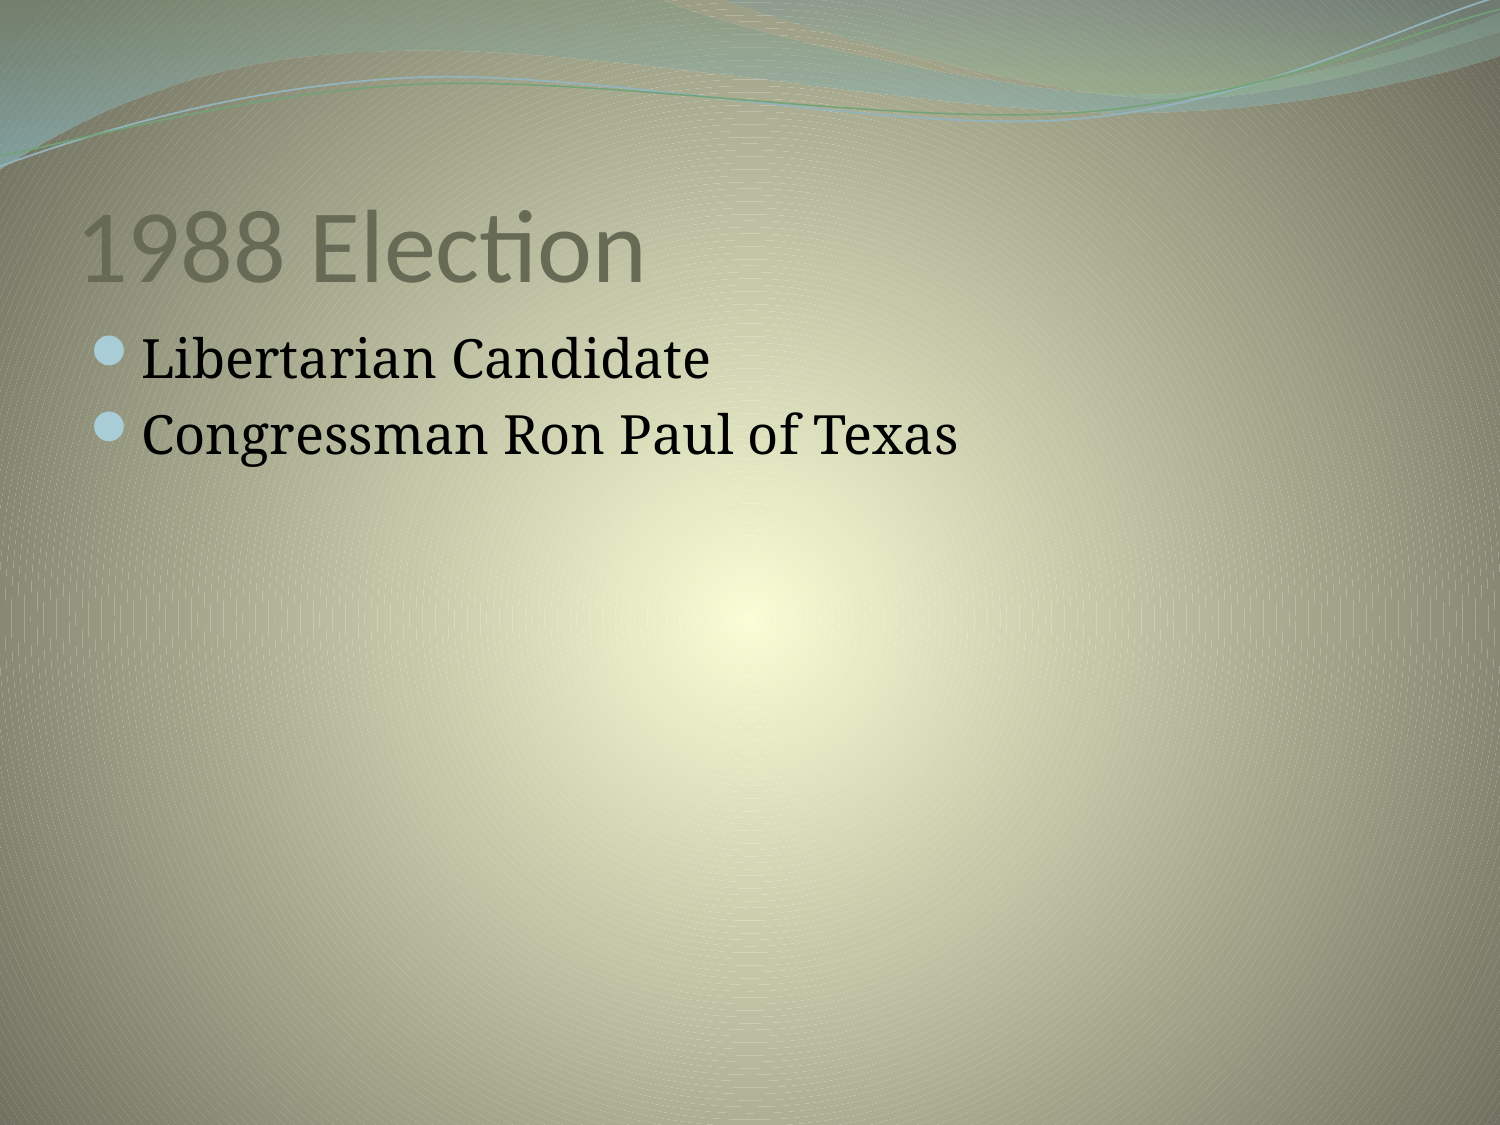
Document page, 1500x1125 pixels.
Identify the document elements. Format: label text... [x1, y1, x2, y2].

title 1988 Election [75, 115, 1425, 303]
list Libertarian Candidate Congressman Ron Paul of Texas [75, 317, 1425, 1038]
